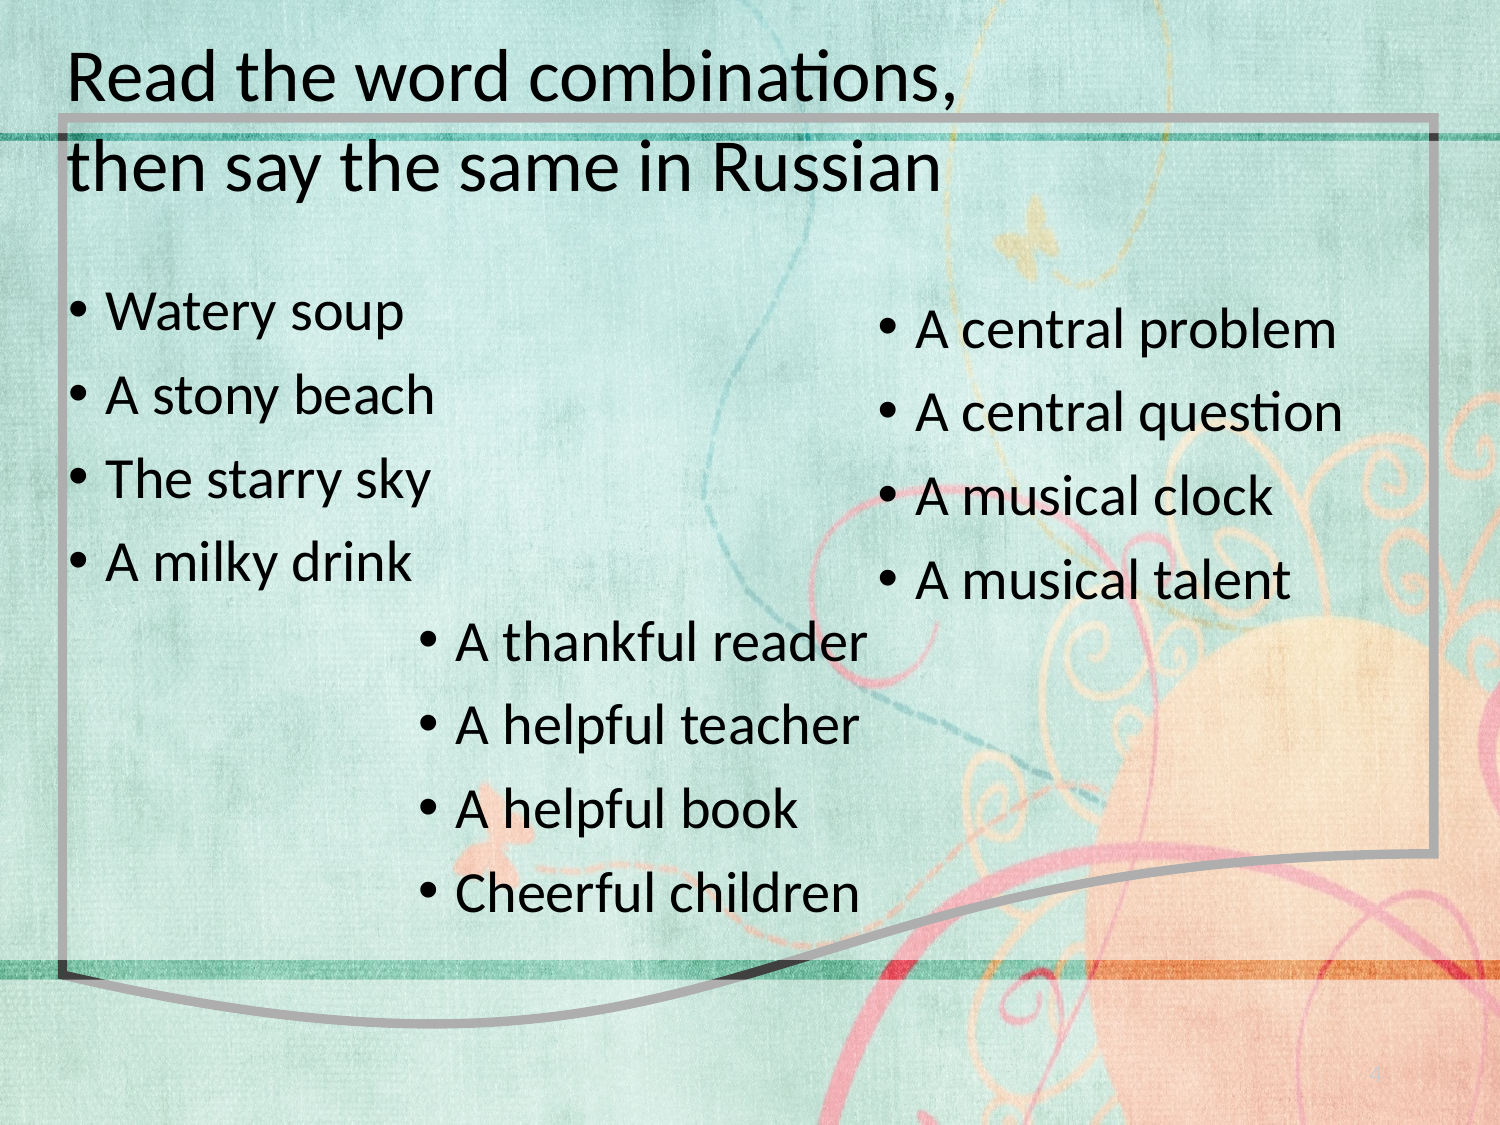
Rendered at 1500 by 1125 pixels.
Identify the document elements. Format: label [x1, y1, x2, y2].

text_box [0, 0, 1500, 1125]
